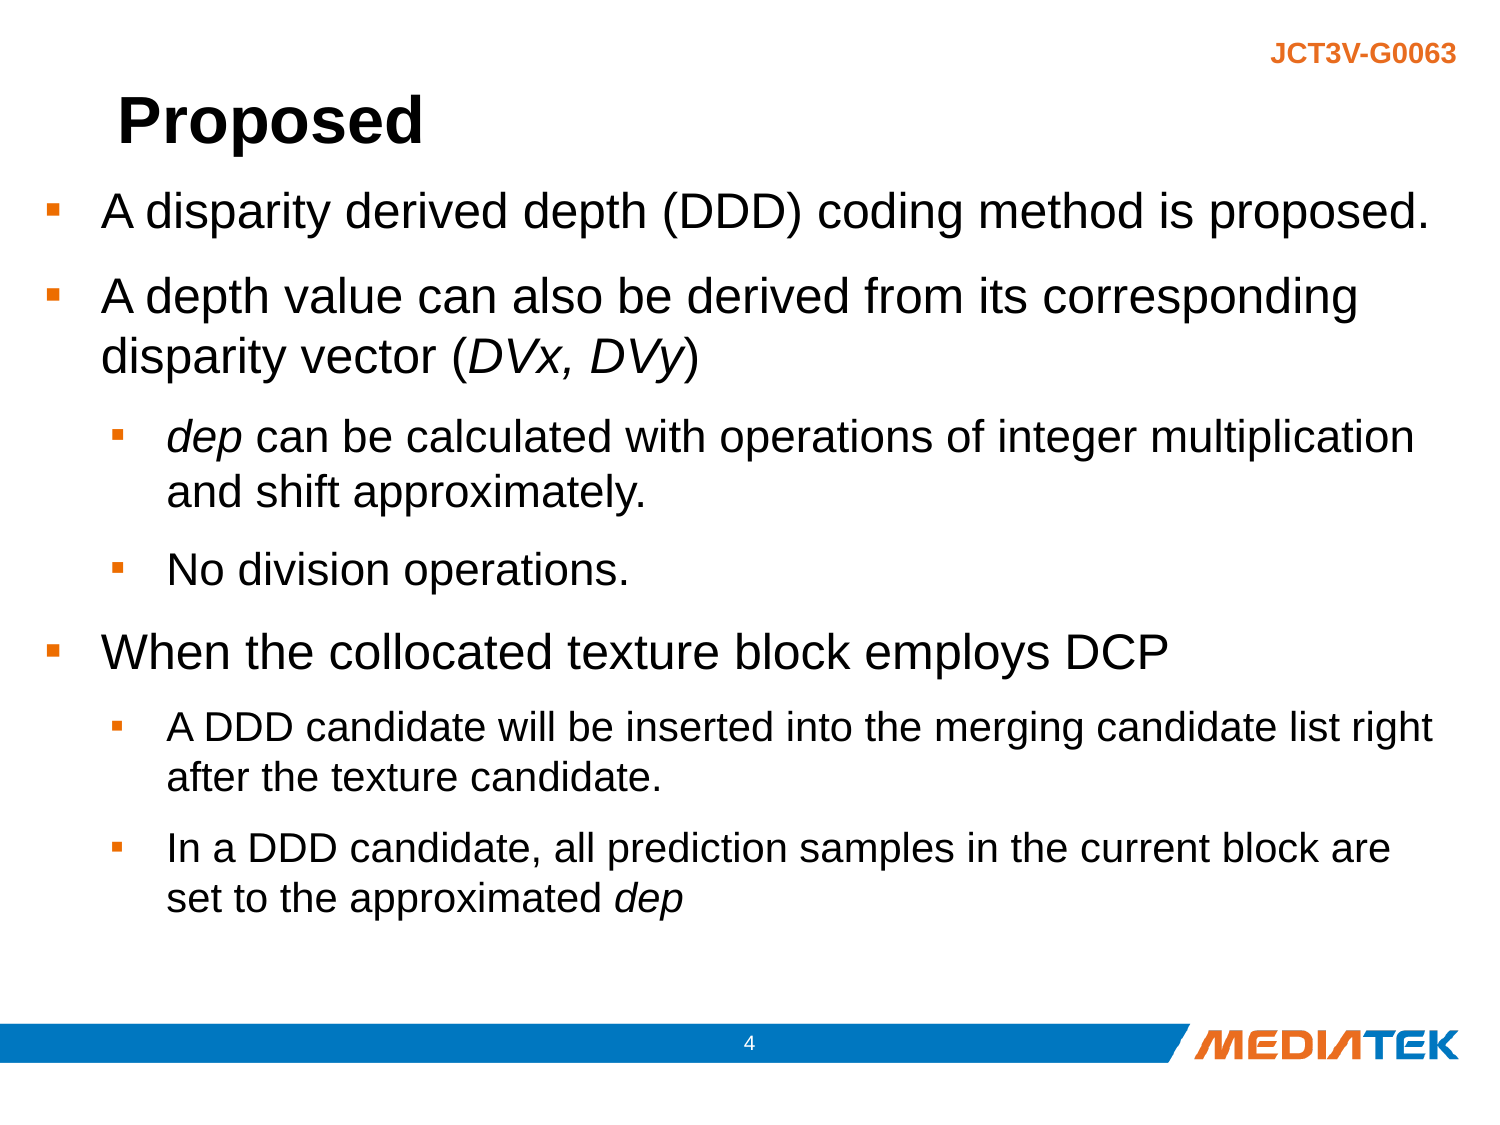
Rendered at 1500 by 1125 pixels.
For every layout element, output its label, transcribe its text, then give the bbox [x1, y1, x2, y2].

list A disparity derived depth (DDD) coding method is proposed. A depth value can also be derived from its corresponding disparity vector (DVx, DVy) dep can be calculated with operations of integer multiplication and shift approximately. No division operations. When the collocated texture block employs DCP A DDD candidate will be inserted into the merging candidate list right after the texture candidate. In a DDD candidate, all prediction samples in the current block are set to the approximated dep [29, 170, 1471, 998]
picture [0, 1023, 711, 1063]
title Proposed [102, 62, 1426, 170]
picture [789, 1023, 1459, 1063]
slide_number 3 [711, 1022, 789, 1090]
